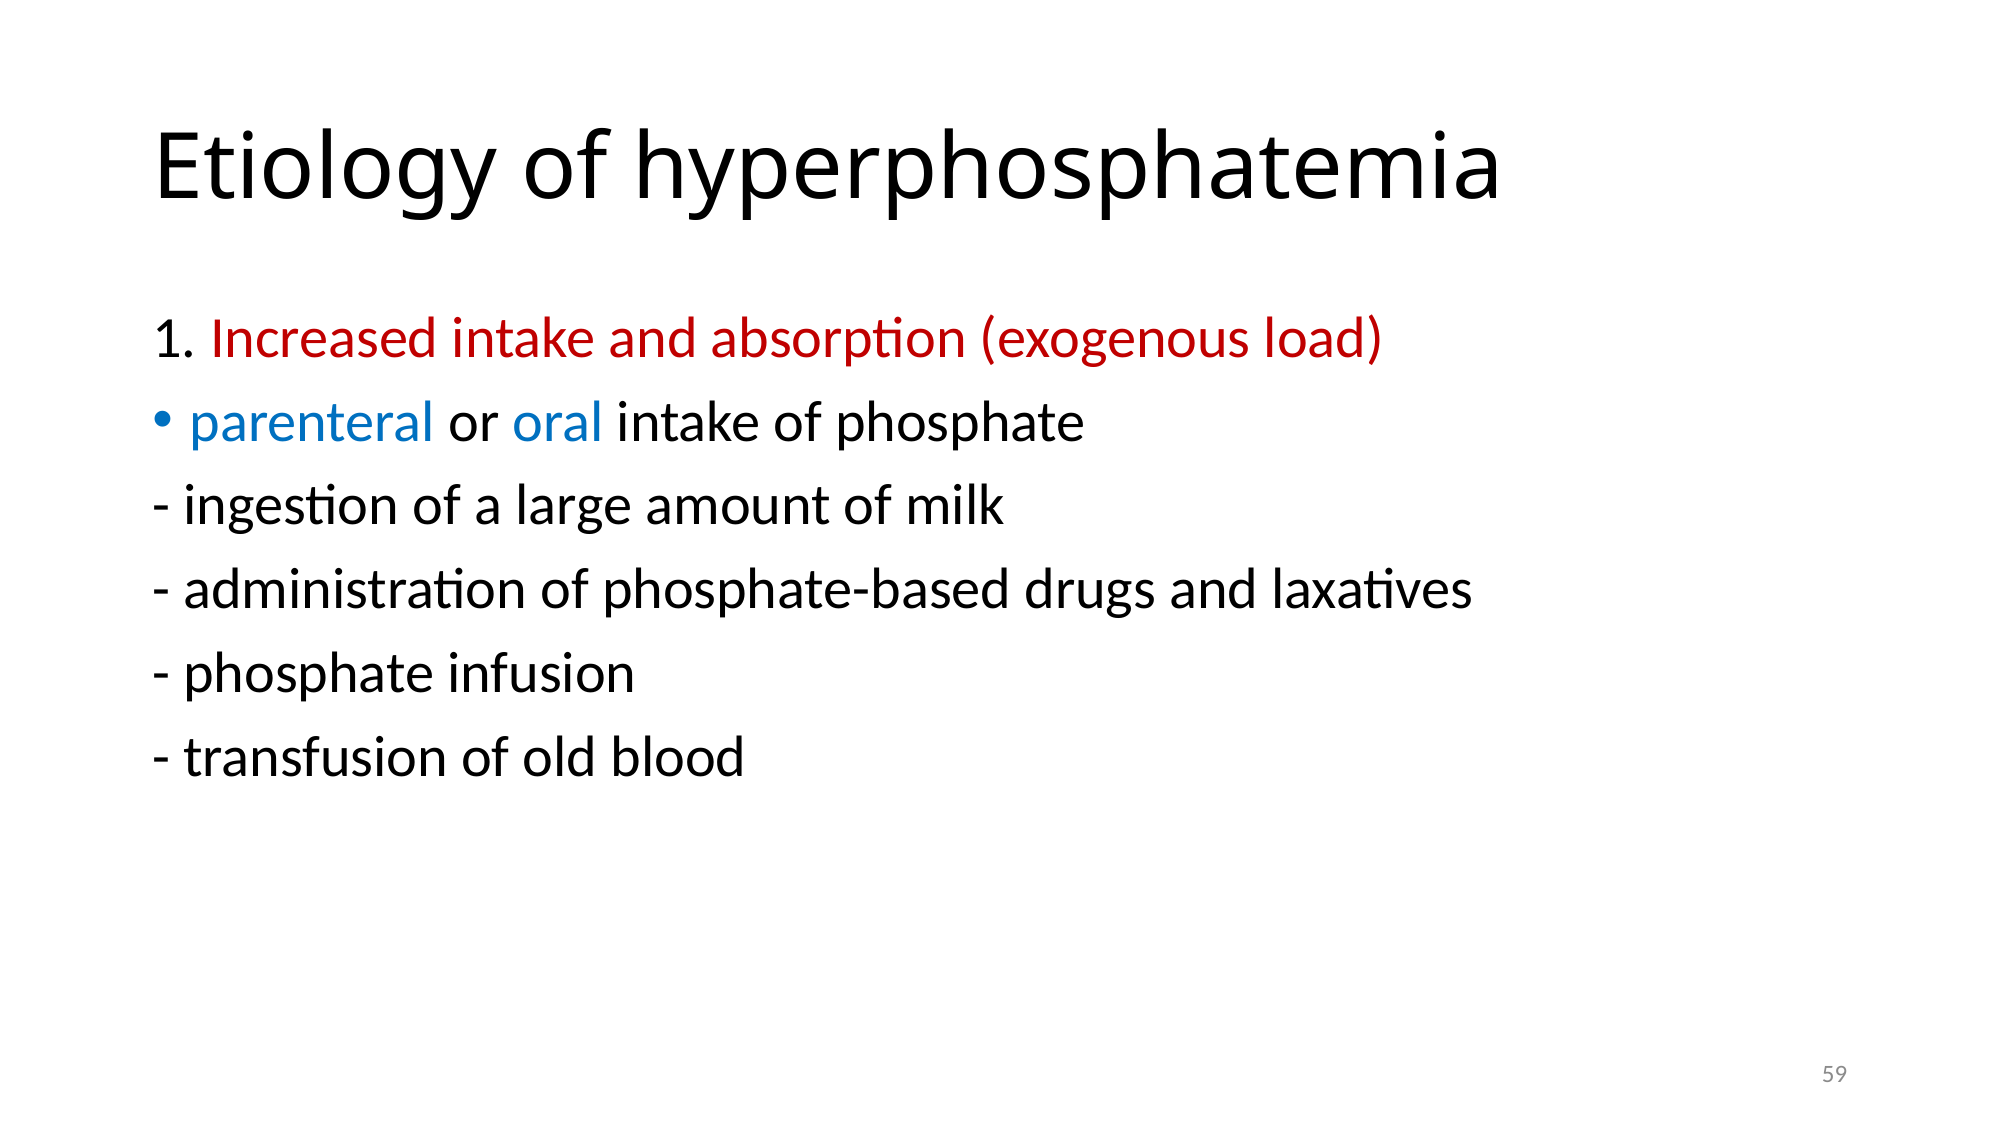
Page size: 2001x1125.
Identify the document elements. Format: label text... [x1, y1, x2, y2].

list 1. Increased intake and absorption (exogenous load) parenteral or oral intake of phosphate - ingestion of a large amount of milk - administration of phosphate-based drugs and laxatives - phosphate infusion - transfusion of old blood [137, 299, 1863, 1014]
title Etiology of hyperphosphatemia [137, 59, 1863, 278]
slide_number 59 [1412, 1042, 1863, 1103]
